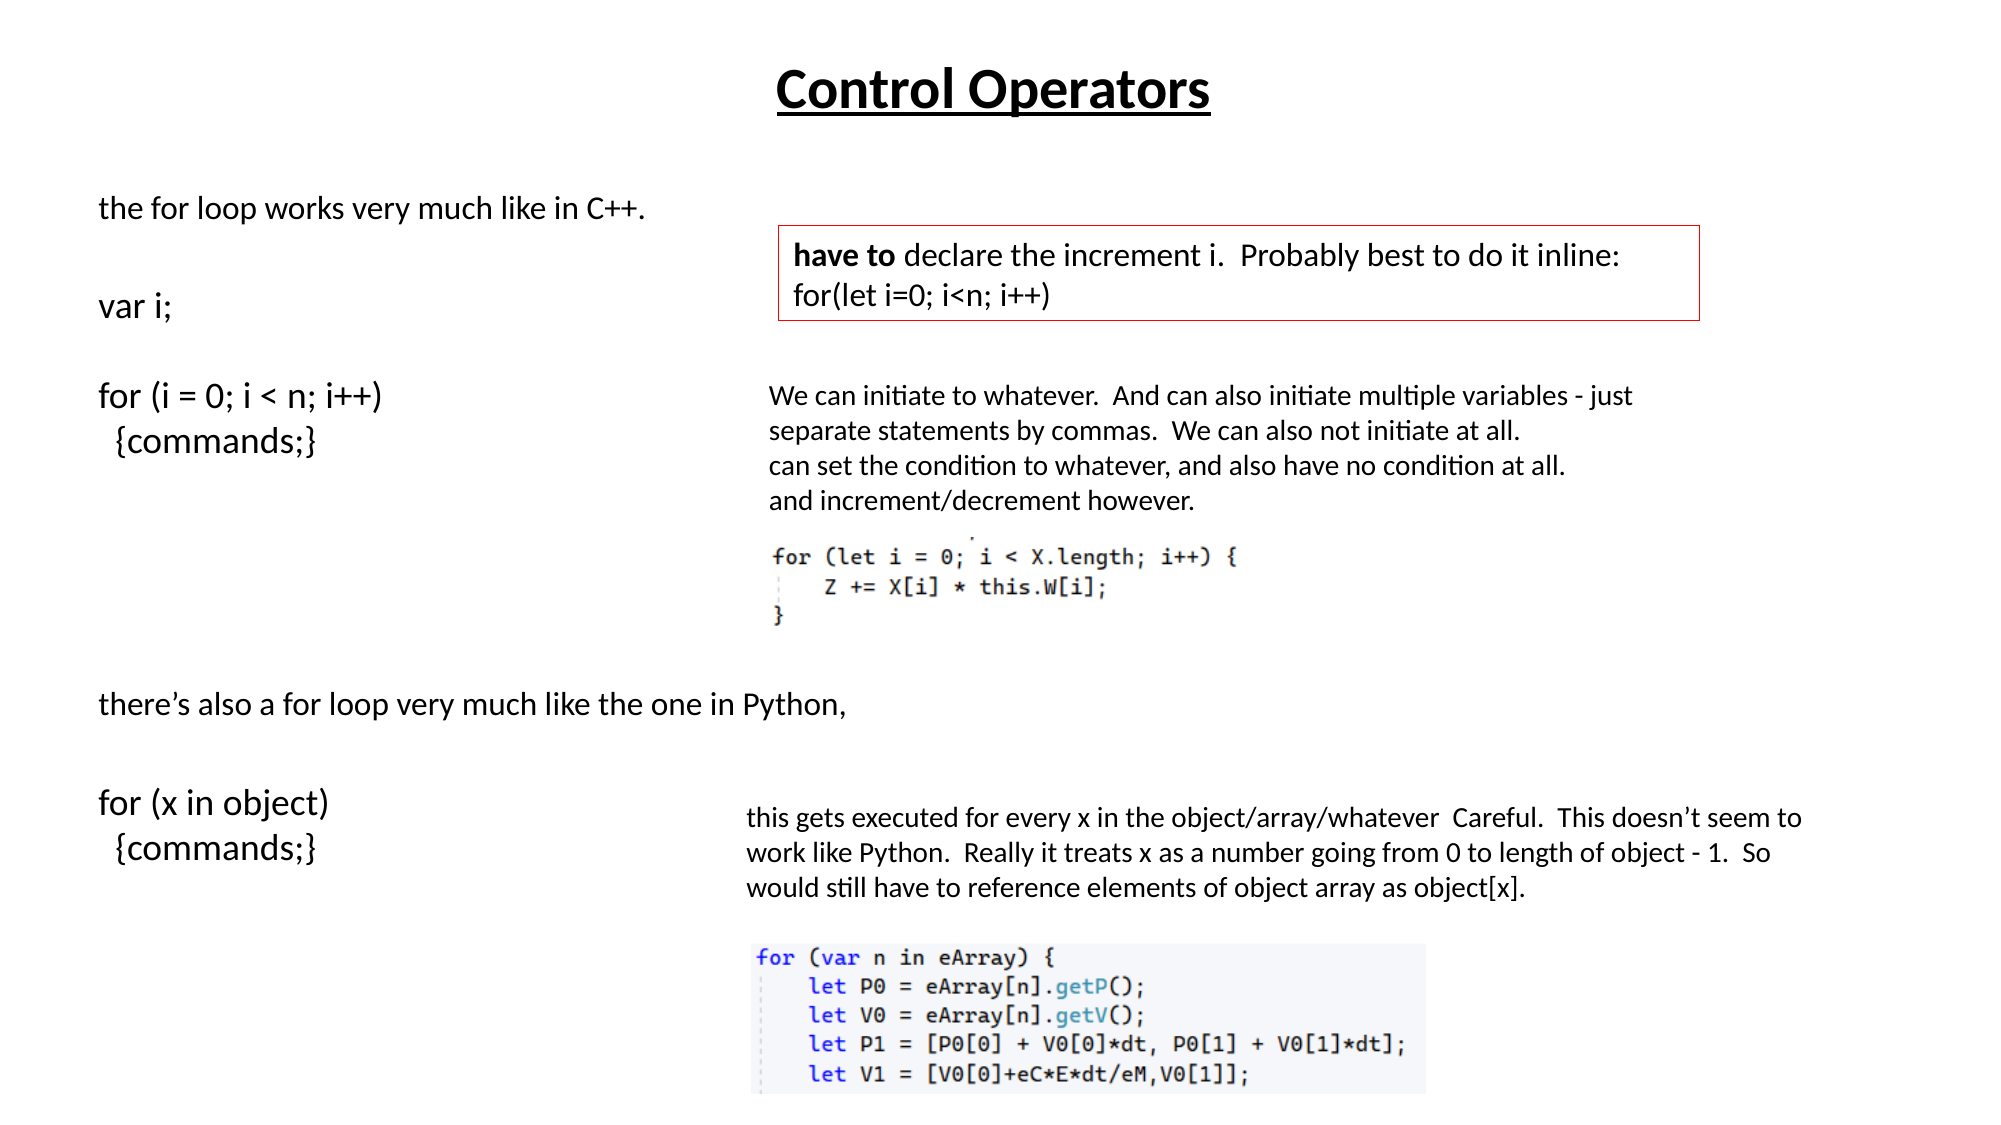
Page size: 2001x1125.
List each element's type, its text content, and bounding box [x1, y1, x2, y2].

text_box We can initiate to whatever. And can also initiate multiple variables - just separate statements by commas. We can also not initiate at all. can set the condition to whatever, and also have no condition at all. and increment/decrement however. [754, 369, 1724, 524]
text_box the for loop works very much like in C++. [83, 178, 781, 234]
text_box for (x in object) {commands;} [83, 770, 547, 921]
text_box have to declare the increment i. Probably best to do it inline: for(let i=0; i<n; i++) [778, 225, 1700, 321]
text_box Control Operators [762, 42, 1270, 128]
picture [762, 537, 1247, 630]
picture [751, 943, 1426, 1094]
text_box there’s also a for loop very much like the one in Python, [83, 675, 920, 730]
text_box var i; for (i = 0; i < n; i++) {commands;} [83, 273, 547, 514]
text_box this gets executed for every x in the object/array/whatever Careful. This doesn’t seem to work like Python. Really it treats x as a number going from 0 to length of object - 1. So would still have to reference elements of object array as object[x]. [731, 790, 1819, 911]
